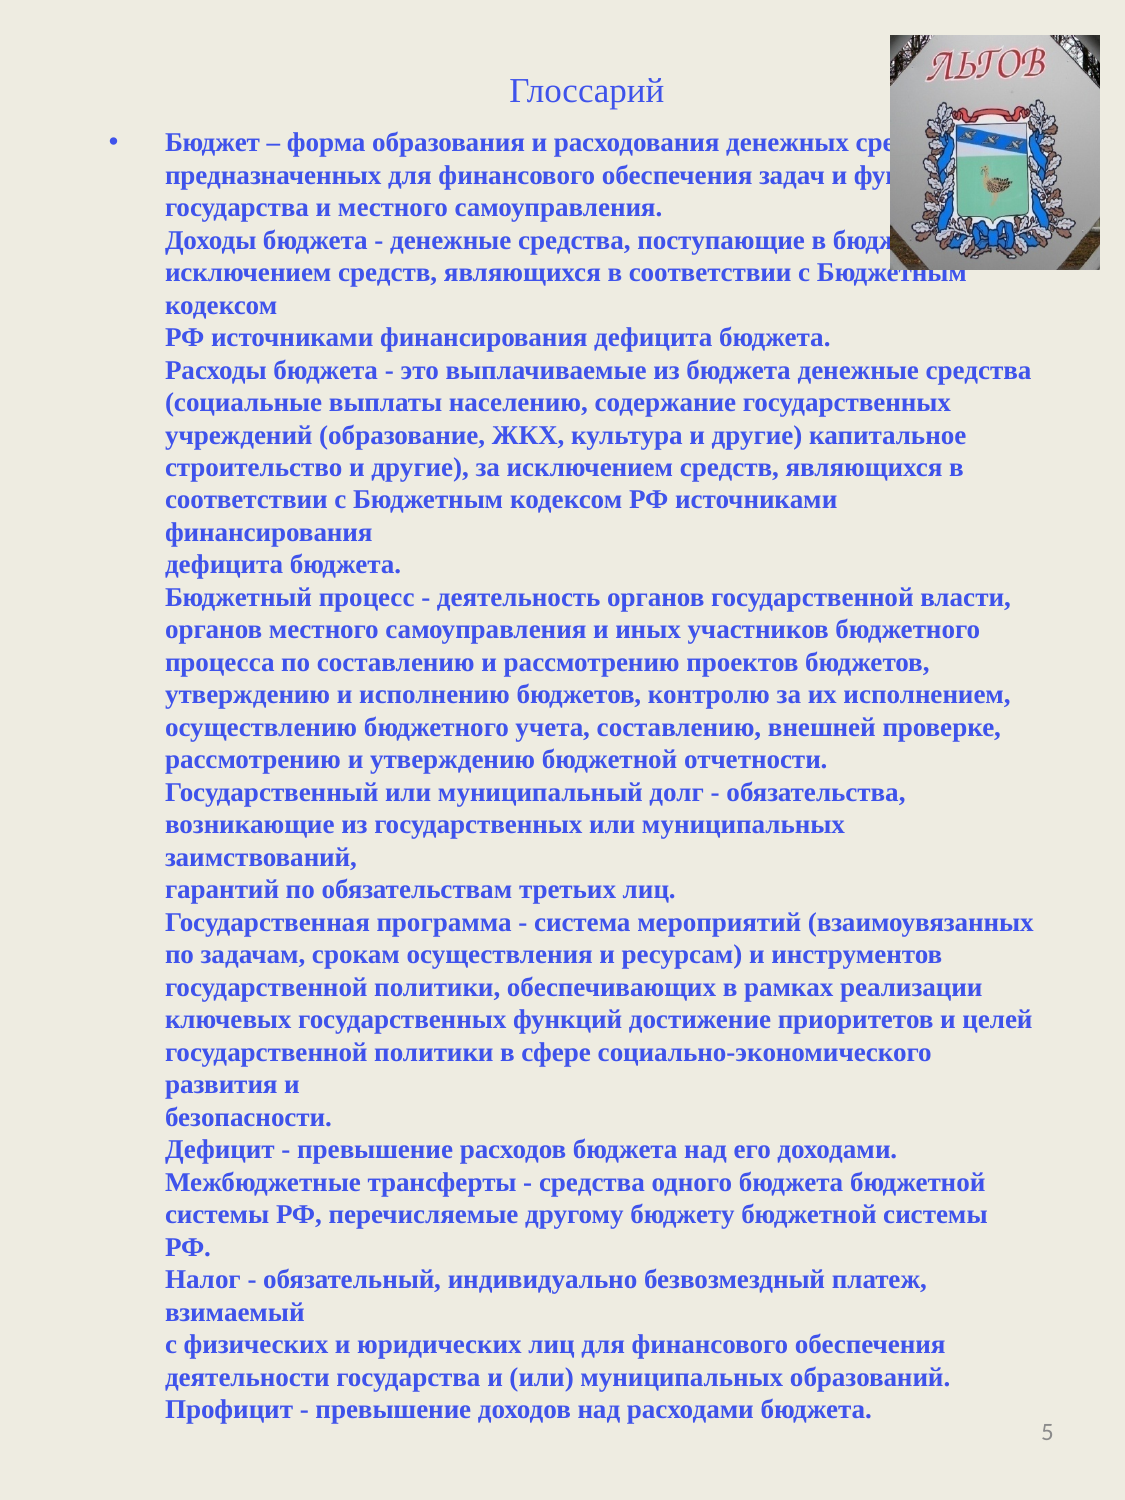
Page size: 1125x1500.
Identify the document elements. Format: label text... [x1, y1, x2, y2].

title Глоссарий [105, 60, 885, 117]
list Бюджет – форма образования и расходования денежных средств, предназначенных для финансового обеспечения задач и функций государства и местного самоуправления. Доходы бюджета - денежные средства, поступающие в бюджет, за исключением средств, являющихся в соответствии с Бюджетным кодексом РФ источниками финансирования дефицита бюджета. Расходы бюджета - это выплачиваемые из бюджета денежные средства (социальные выплаты населению, содержание государственных учреждений (образование, ЖКХ, культура и другие) капитальное строительство и другие), за исключением средств, являющихся в соответствии с Бюджетным кодексом РФ источниками финансирования дефицита бюджета. Бюджетный процесс - деятельность органов государственной власти, органов местного самоуправления и иных участников бюджетного процесса по составлению и рассмотрению проектов бюджетов, утверждению и исполнению бюджетов, контролю за их исполнением, осуществлению бюджетного учета, составлению, внешней проверке, рассмотрению и утверждению бюджетной отчетности. Государственный или муниципальный долг - обязательства, возникающие из государственных или муниципальных заимствований, гарантий по обязательствам третьих лиц. Государственная программа - система мероприятий (взаимоувязанных по задачам, срокам осуществления и ресурсам) и инструментов государственной политики, обеспечивающих в рамках реализации ключевых государственных функций достижение приоритетов и целей государственной политики в сфере социально-экономического развития и безопасности. Дефицит - превышение расходов бюджета над его доходами. Межбюджетные трансферты - средства одного бюджета бюджетной системы РФ, перечисляемые другому бюджету бюджетной системы РФ. Налог - обязательный, индивидуально безвозмездный платеж, взимаемый с физических и юридических лиц для финансового обеспечения деятельности государства и (или) муниципальных образований. Профицит - превышение доходов над расходами бюджета. [93, 117, 1055, 1442]
slide_number 5 [806, 1390, 1069, 1471]
picture [890, 34, 1100, 270]
